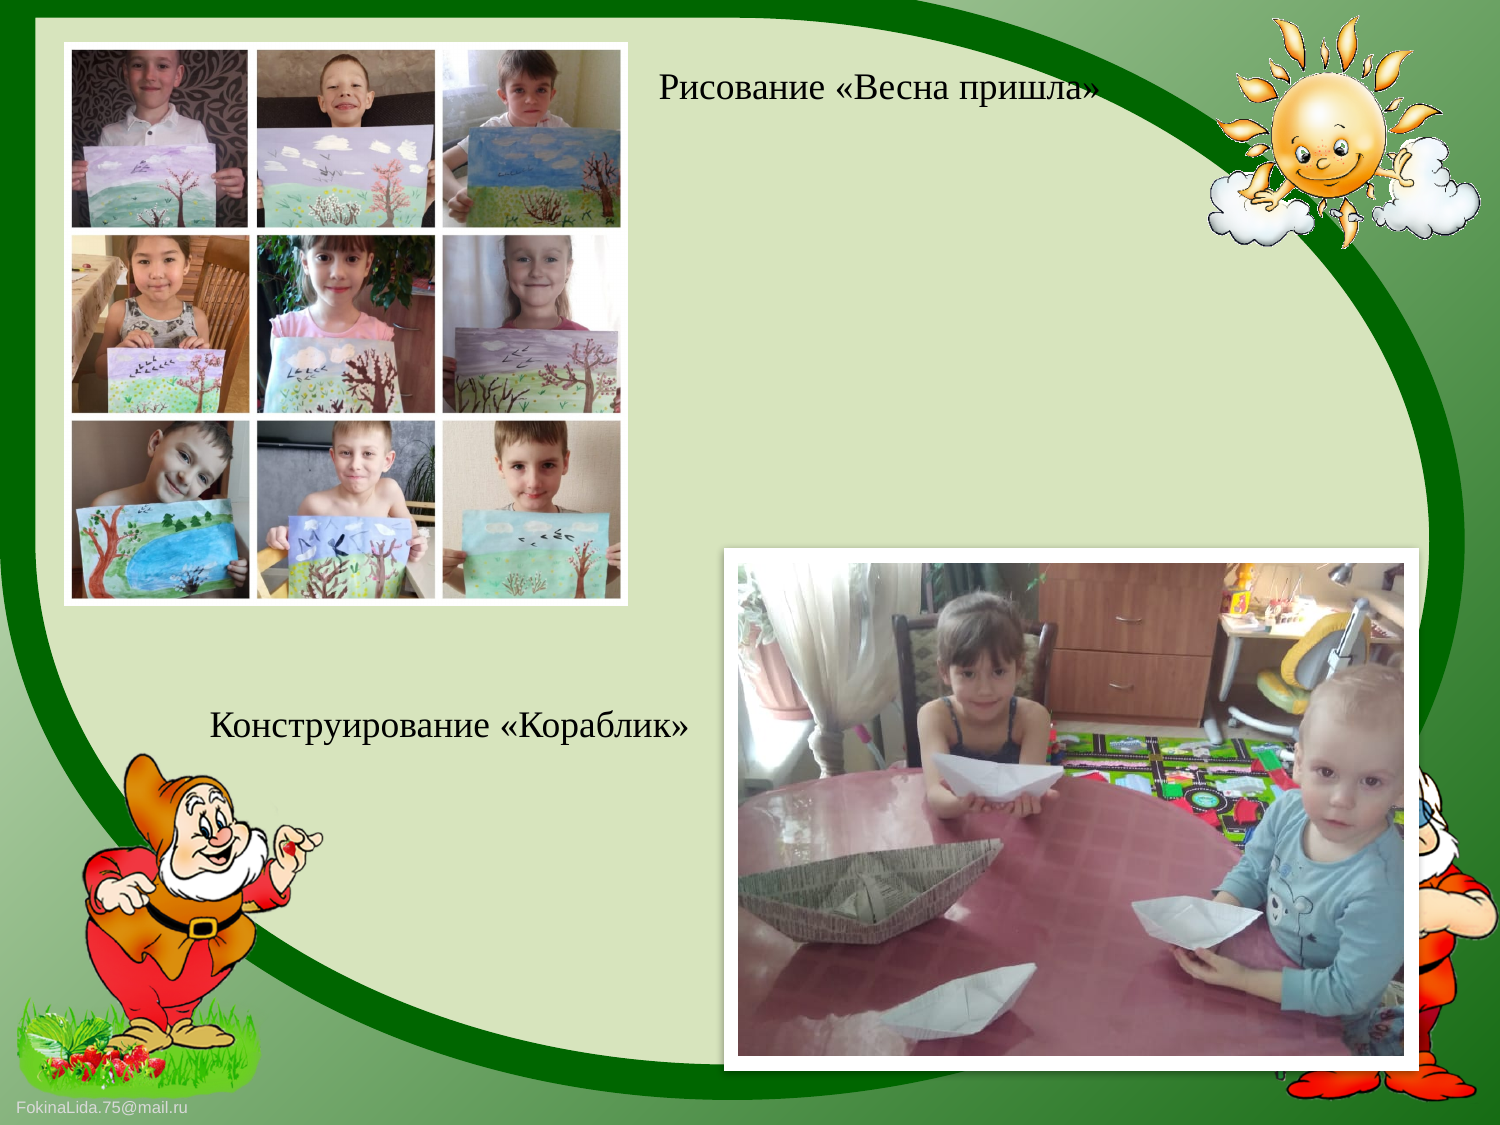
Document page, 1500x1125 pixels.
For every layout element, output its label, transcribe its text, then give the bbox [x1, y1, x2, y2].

picture [17, 751, 324, 1101]
picture [737, 562, 1405, 1057]
picture [1163, 716, 1500, 1104]
picture [64, 42, 628, 606]
text_box Конструирование «Кораблик» [194, 692, 732, 753]
picture [1198, 0, 1500, 257]
text_box Рисование «Весна пришла» [643, 54, 1211, 115]
